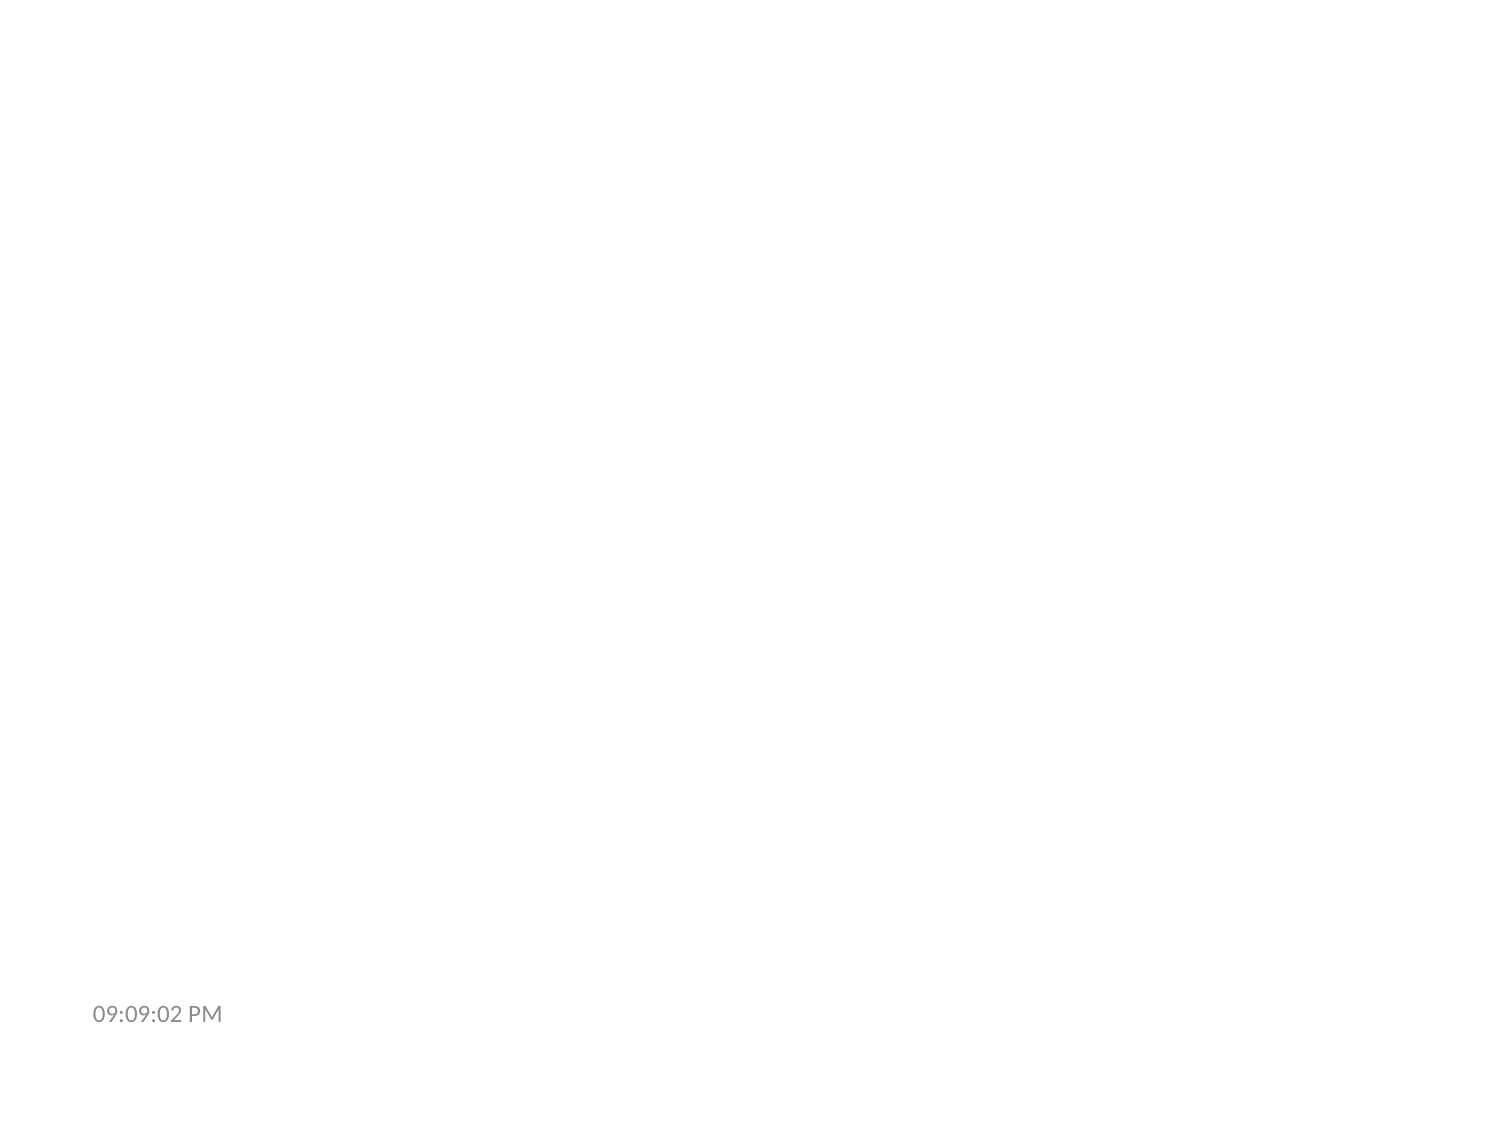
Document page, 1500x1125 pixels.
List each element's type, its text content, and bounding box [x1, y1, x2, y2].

text_box 3:35:09 PM [77, 982, 428, 1043]
